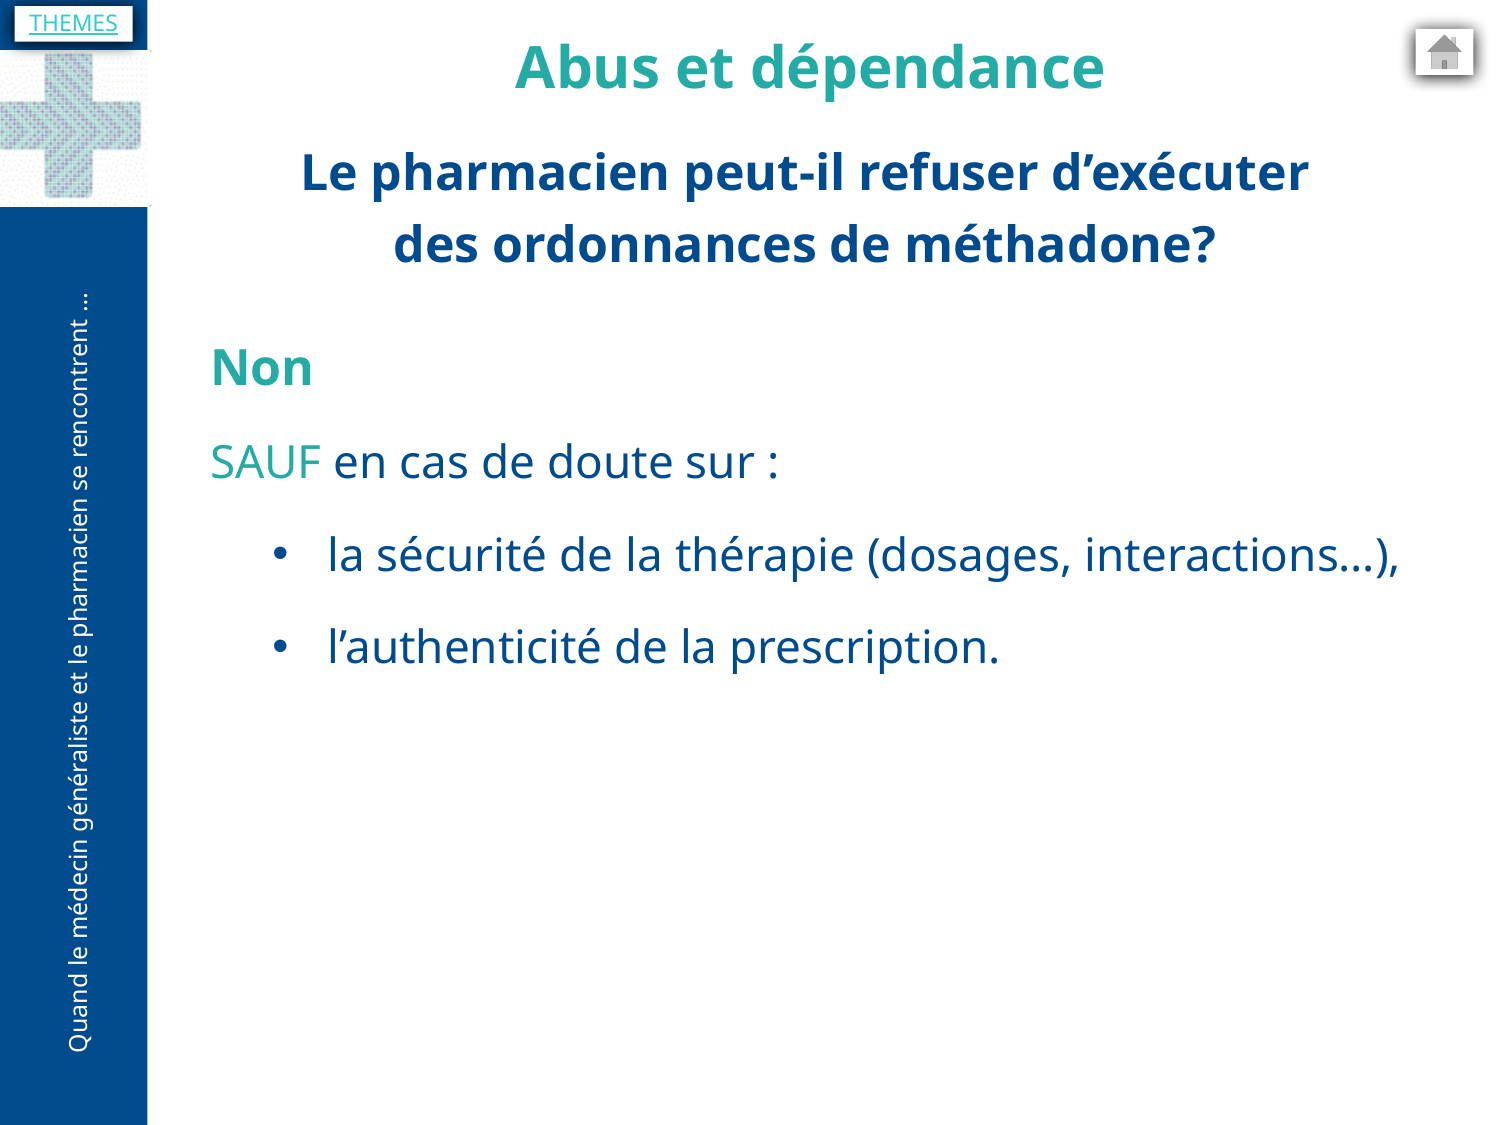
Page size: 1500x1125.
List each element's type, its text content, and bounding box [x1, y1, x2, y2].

text_box THEMES [14, 5, 134, 42]
text_box [1415, 28, 1474, 76]
picture [0, 50, 152, 207]
text_box Le pharmacien peut-il refuser d’exécuter des ordonnances de méthadone? [153, 121, 1471, 280]
list Abus et dépendance [159, 30, 1463, 121]
list Non SAUF en cas de doute sur : la sécurité de la thérapie (dosages, interactions…), l’authenticité de la prescription. [195, 328, 1500, 1055]
